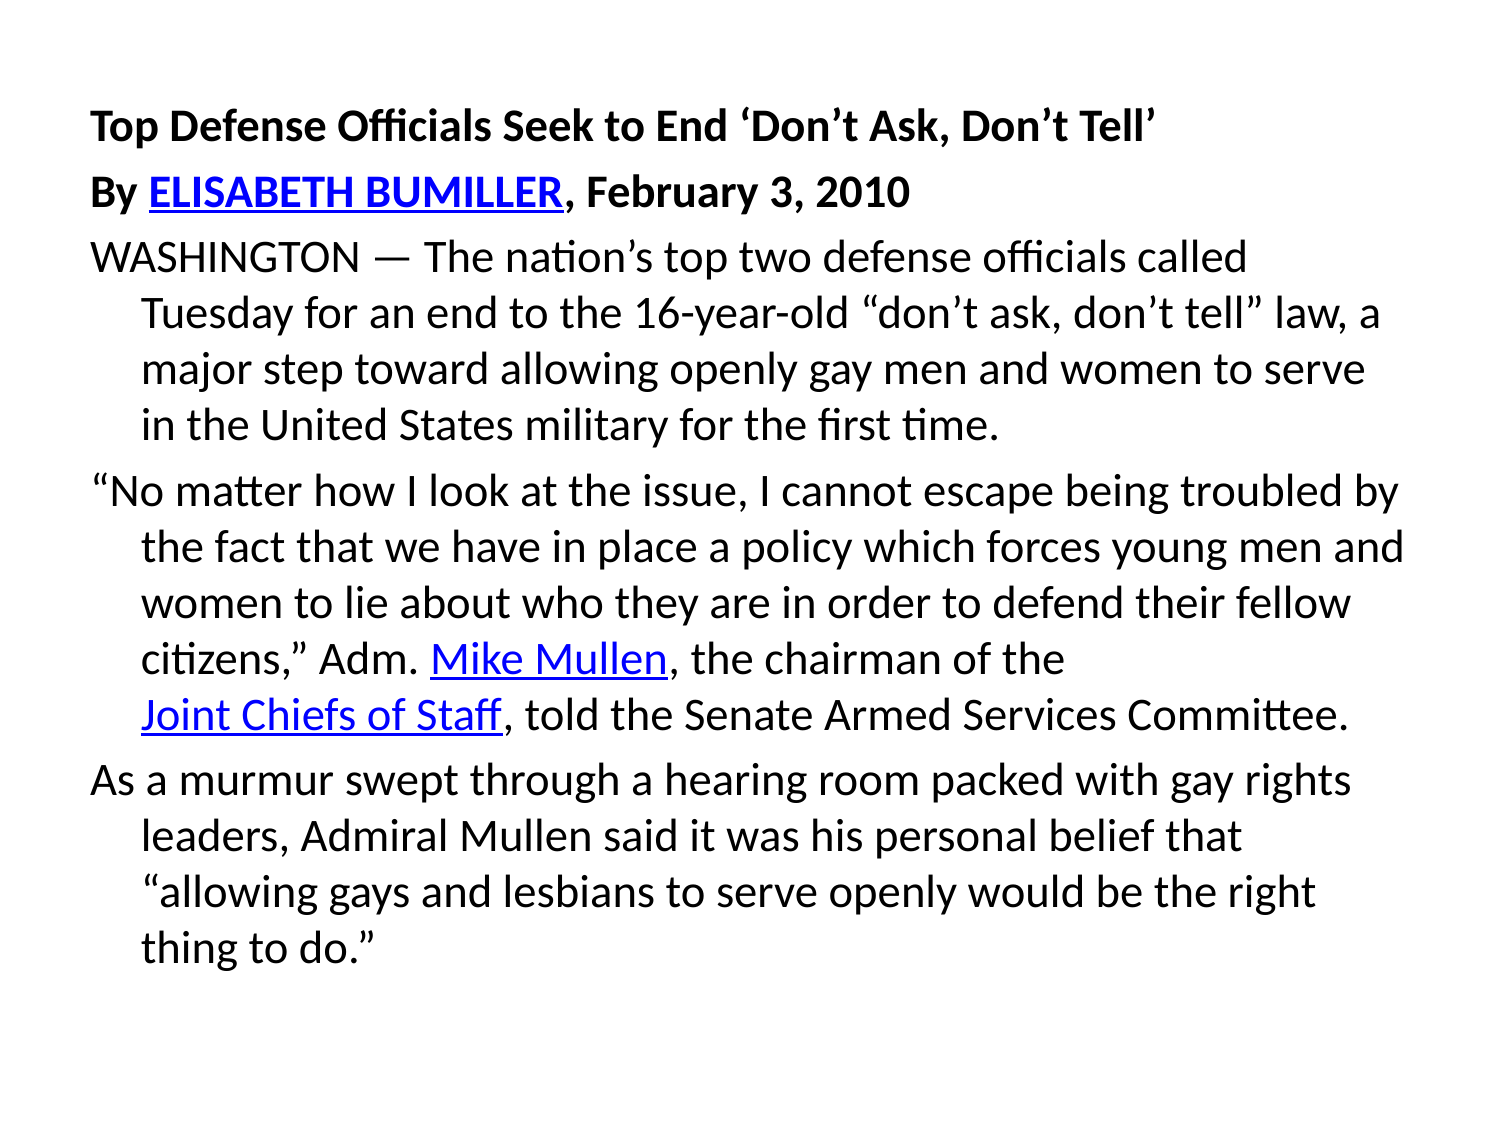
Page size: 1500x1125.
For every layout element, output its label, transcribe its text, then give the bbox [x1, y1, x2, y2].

list Top Defense Officials Seek to End ‘Don’t Ask, Don’t Tell’ By ELISABETH BUMILLER, February 3, 2010 WASHINGTON — The nation’s top two defense officials called Tuesday for an end to the 16-year-old “don’t ask, don’t tell” law, a major step toward allowing openly gay men and women to serve in the United States military for the first time. “No matter how I look at the issue, I cannot escape being troubled by the fact that we have in place a policy which forces young men and women to lie about who they are in order to defend their fellow citizens,” Adm. Mike Mullen, the chairman of the Joint Chiefs of Staff, told the Senate Armed Services Committee. As a murmur swept through a hearing room packed with gay rights leaders, Admiral Mullen said it was his personal belief that “allowing gays and lesbians to serve openly would be the right thing to do.” [75, 87, 1425, 1005]
